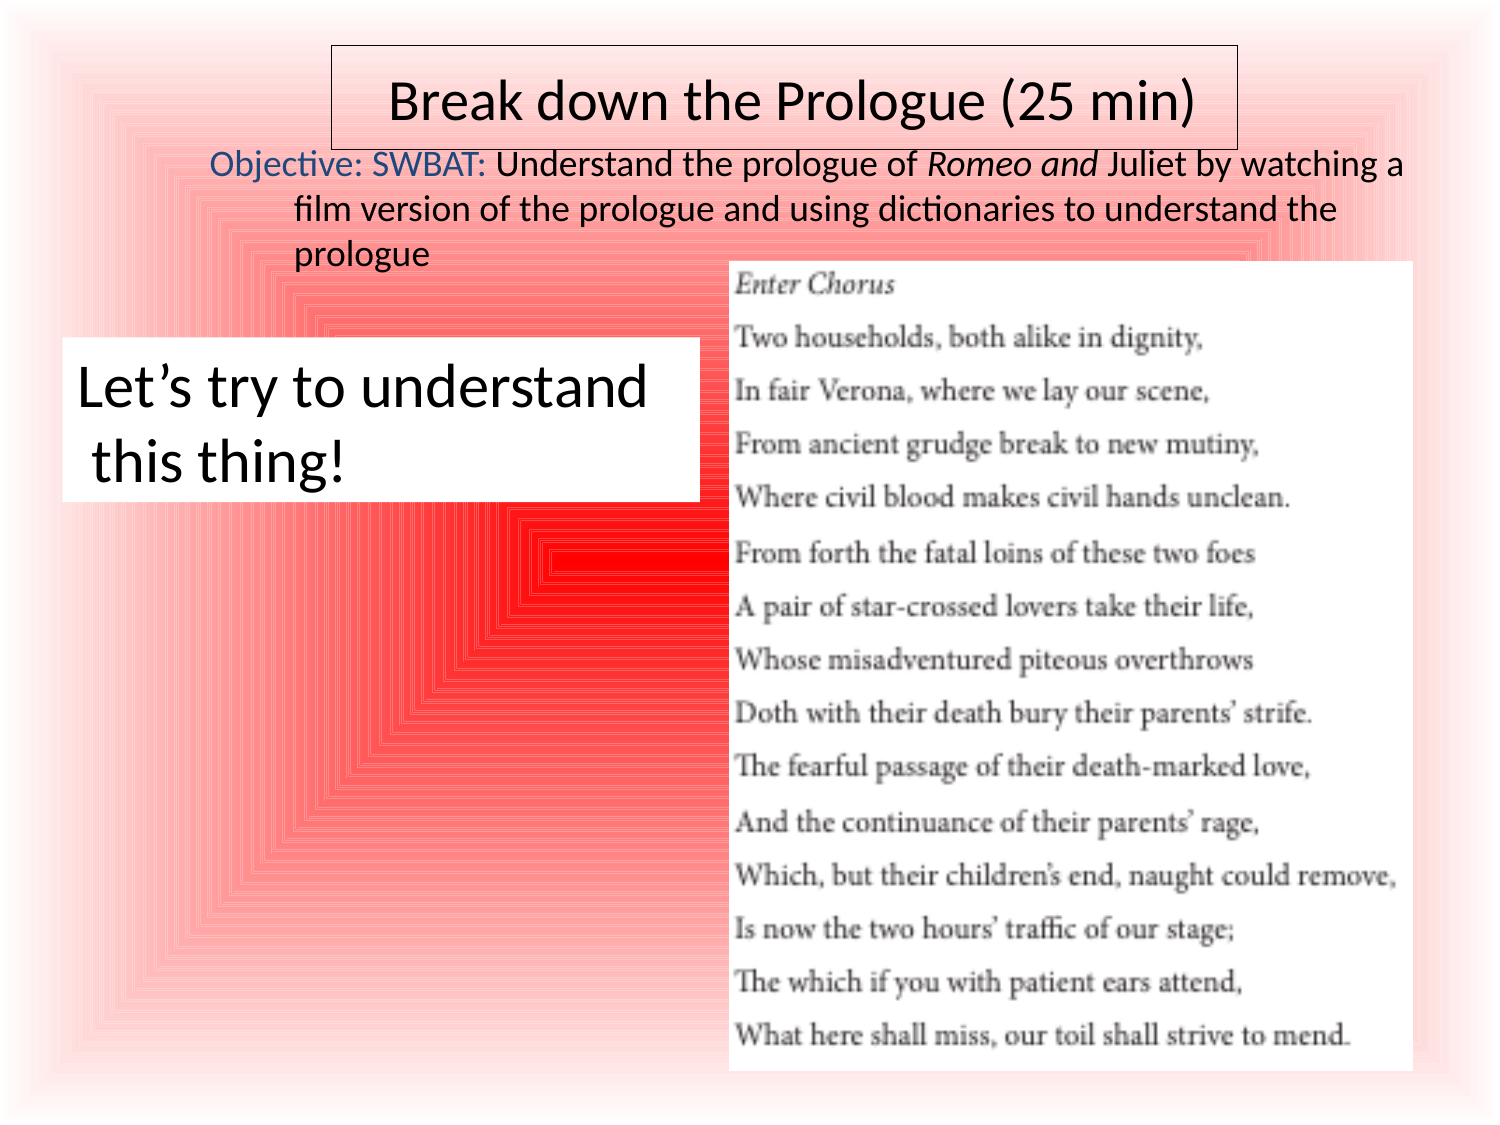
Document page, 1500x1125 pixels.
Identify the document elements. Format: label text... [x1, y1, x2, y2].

text_box Objective: SWBAT: Understand the prologue of Romeo and Juliet by watching a film version of the prologue and using dictionaries to understand the prologue [95, 131, 1438, 282]
title Break down the Prologue (25 min) [331, 45, 1238, 131]
text_box Let’s try to understand this thing! [62, 337, 700, 503]
picture [728, 261, 1413, 1071]
